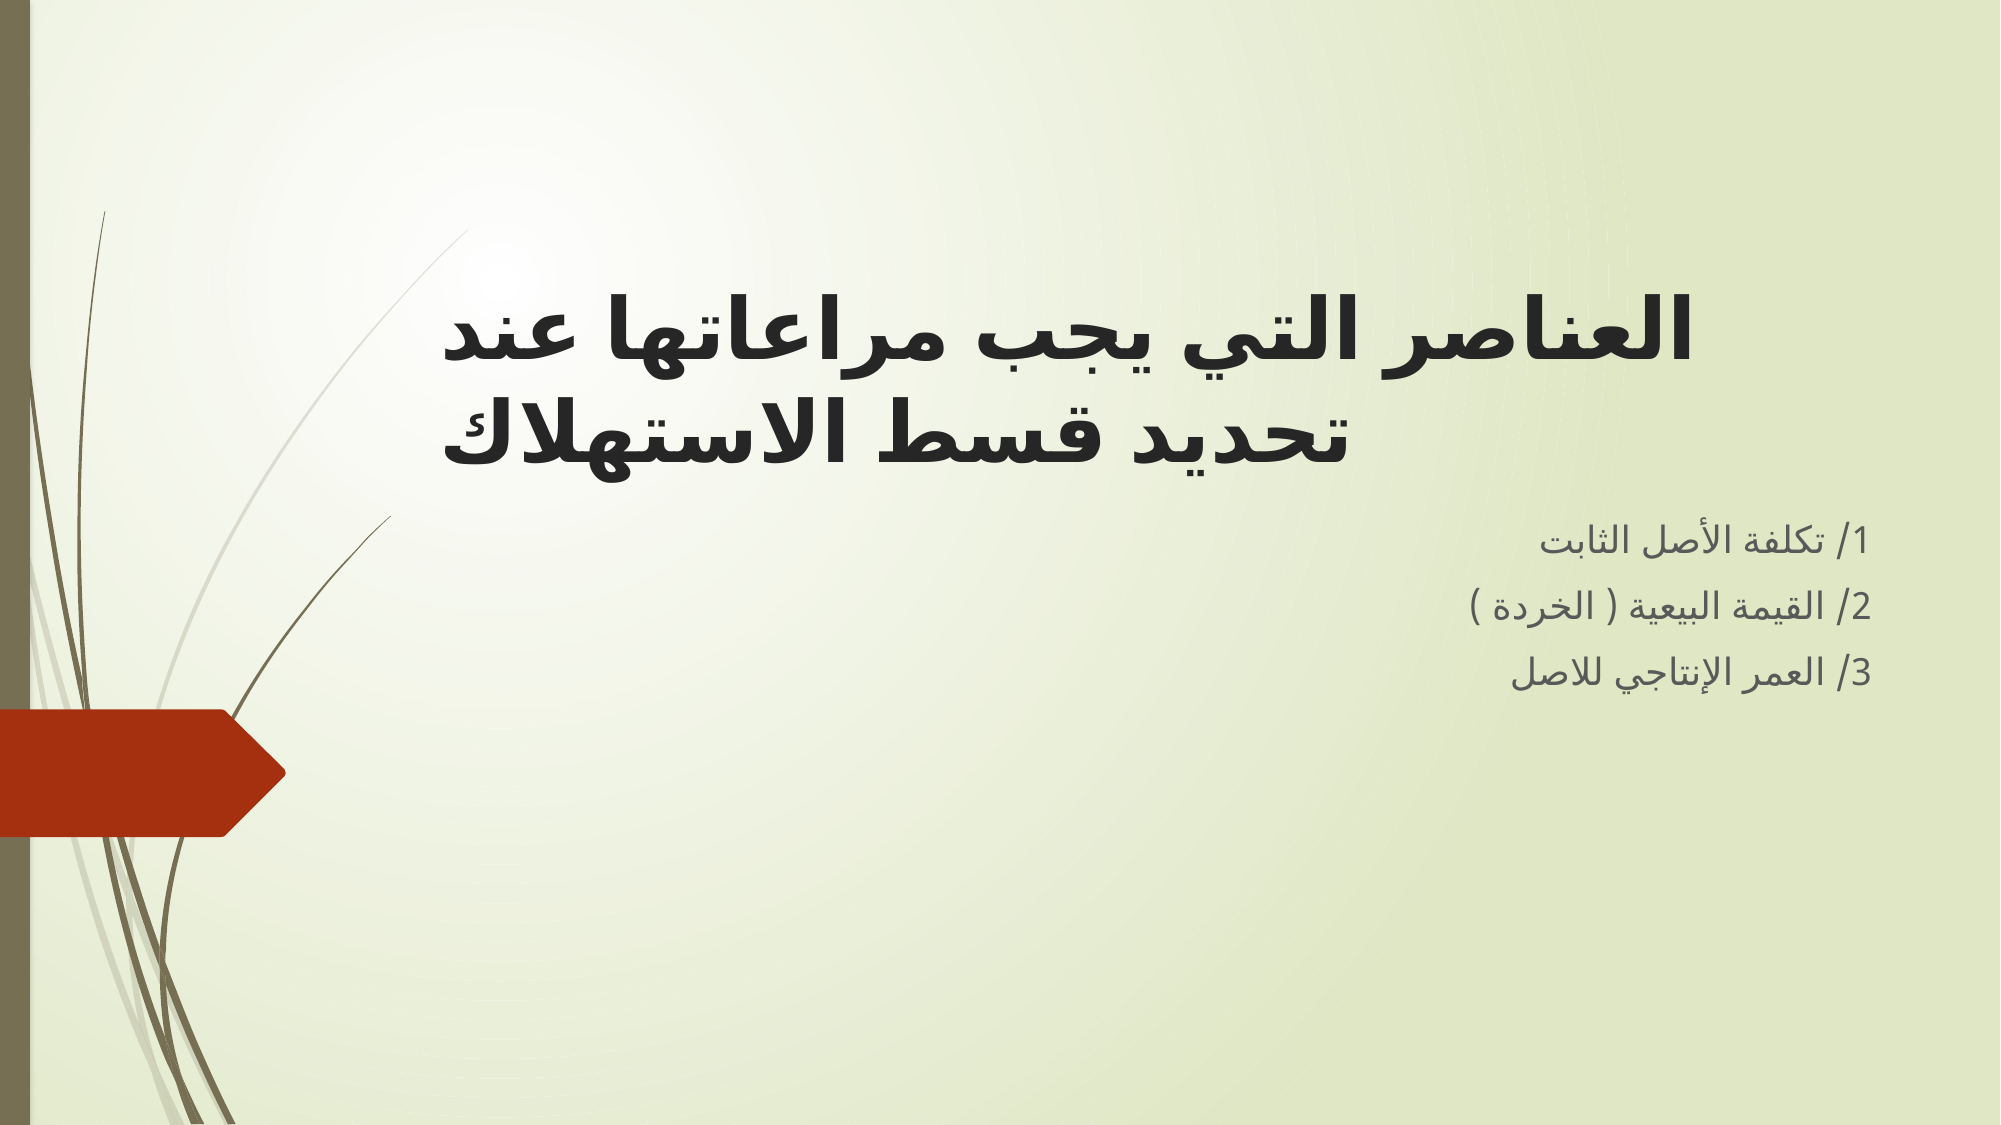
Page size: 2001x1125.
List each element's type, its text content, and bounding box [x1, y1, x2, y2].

subtitle 1/ تكلفة الأصل الثابت 2/ القيمة البيعية ( الخردة ) 3/ العمر الإنتاجي للاصل [424, 508, 1888, 969]
title العناصر التي يجب مراعاتها عند تحديد قسط الاستهلاك [424, 261, 1888, 508]
